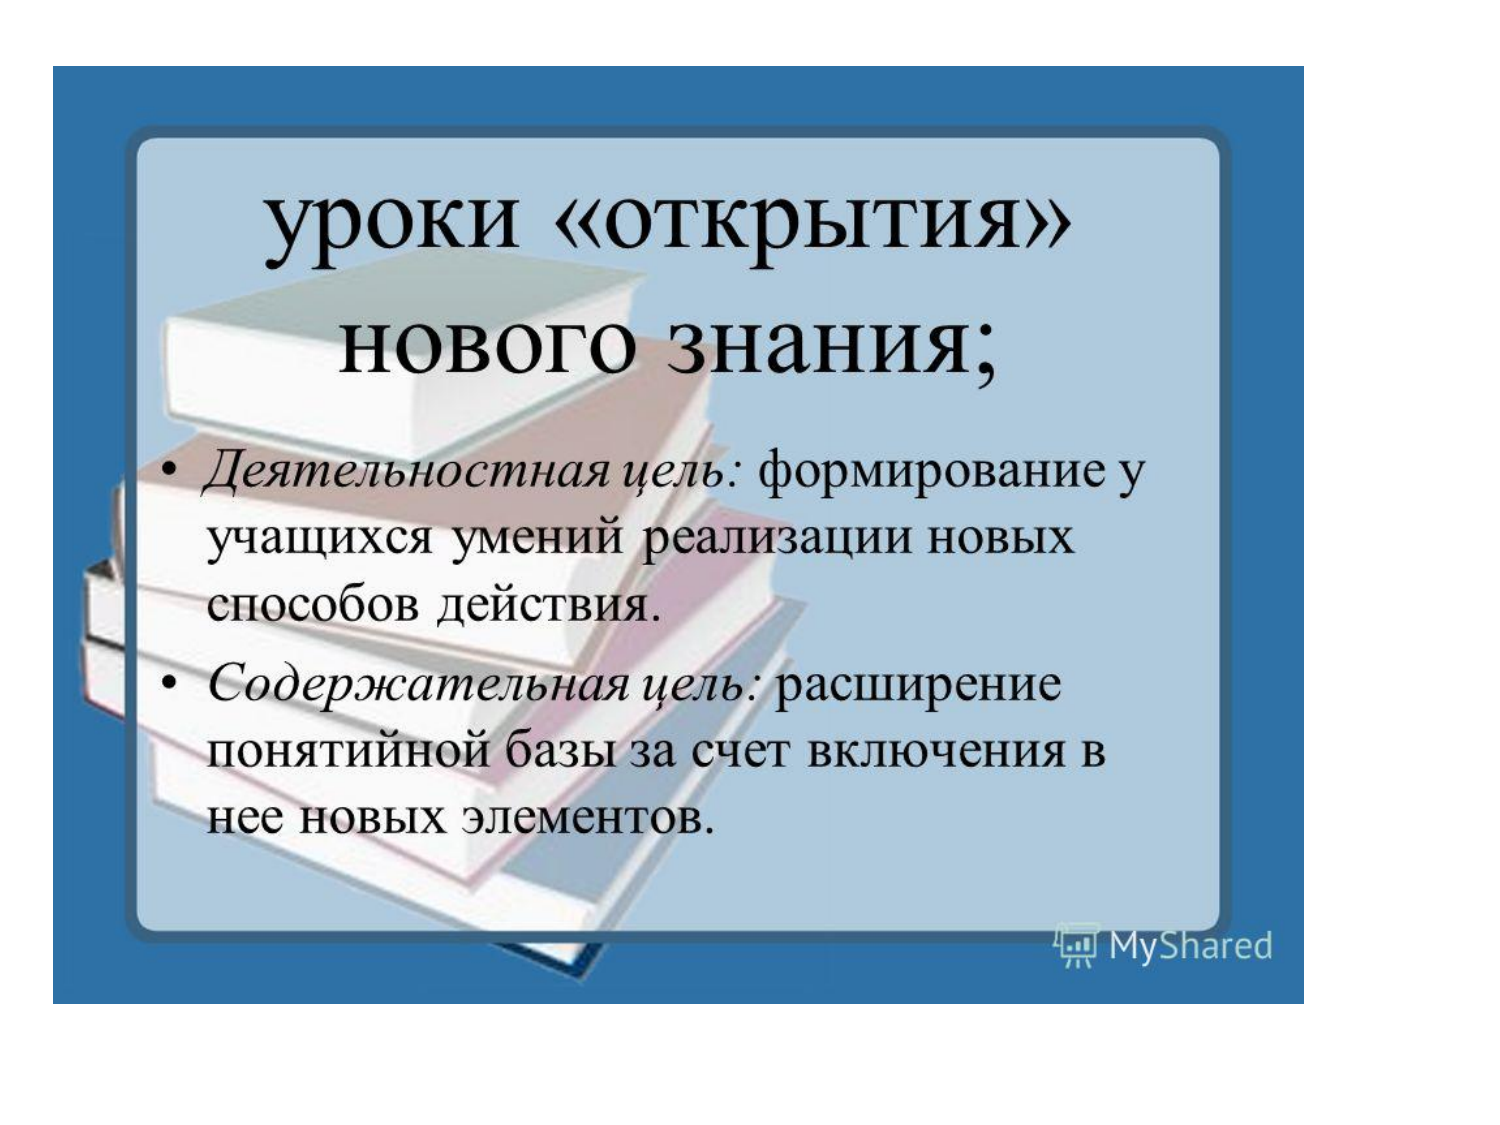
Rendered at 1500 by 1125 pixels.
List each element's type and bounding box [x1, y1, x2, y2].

picture [52, 66, 1304, 1005]
